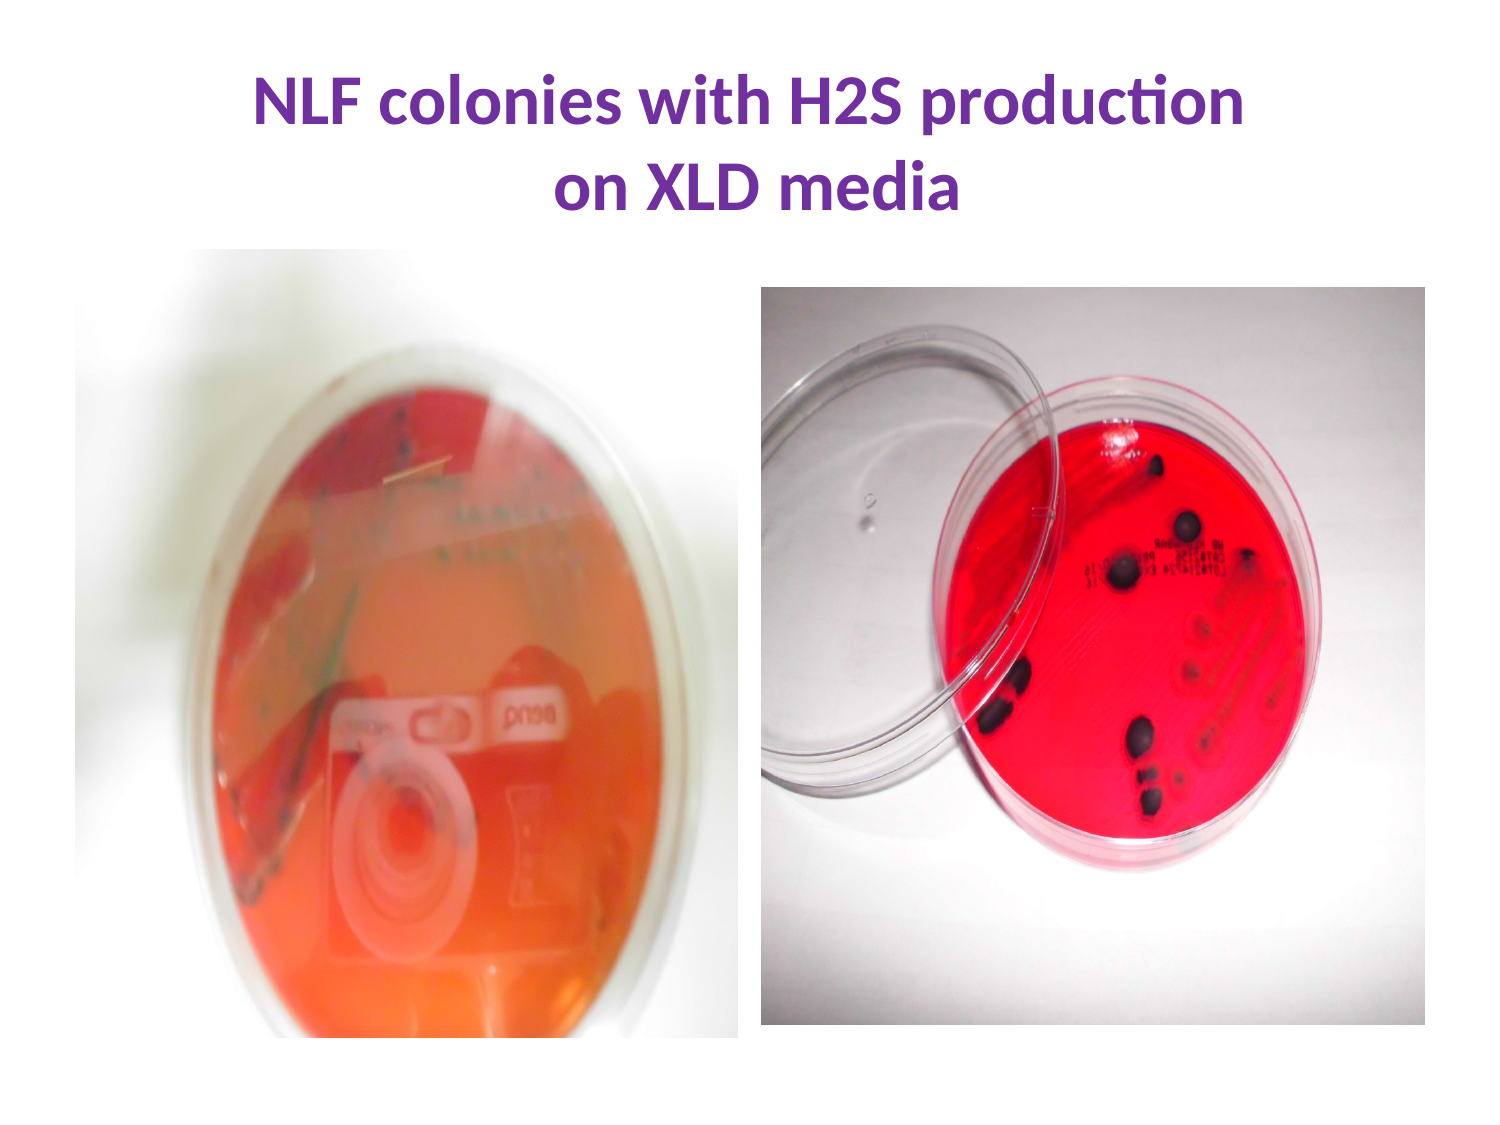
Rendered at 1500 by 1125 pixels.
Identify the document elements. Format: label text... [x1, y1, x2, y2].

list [761, 287, 1426, 1026]
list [74, 249, 738, 1038]
title NLF colonies with H2S production on XLD media [75, 45, 1425, 233]
